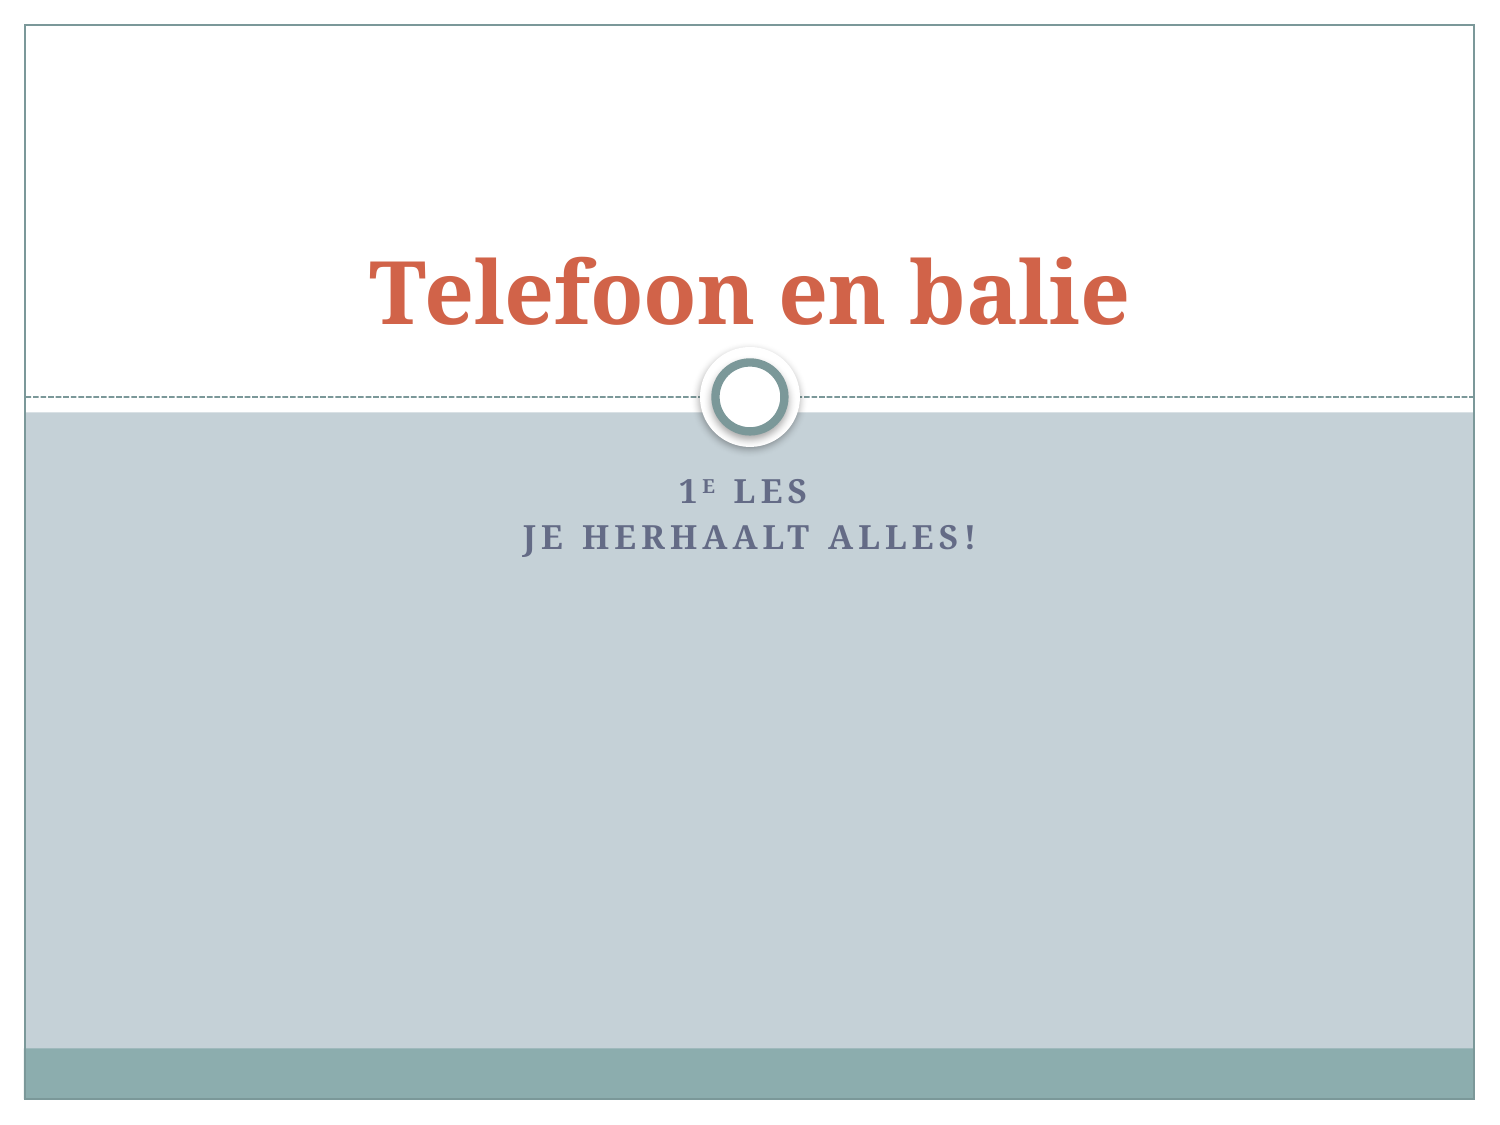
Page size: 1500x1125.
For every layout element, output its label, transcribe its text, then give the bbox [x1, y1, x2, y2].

title Telefoon en balie [112, 62, 1388, 350]
subtitle 1e les Je herhaalt alles! [225, 462, 1275, 750]
